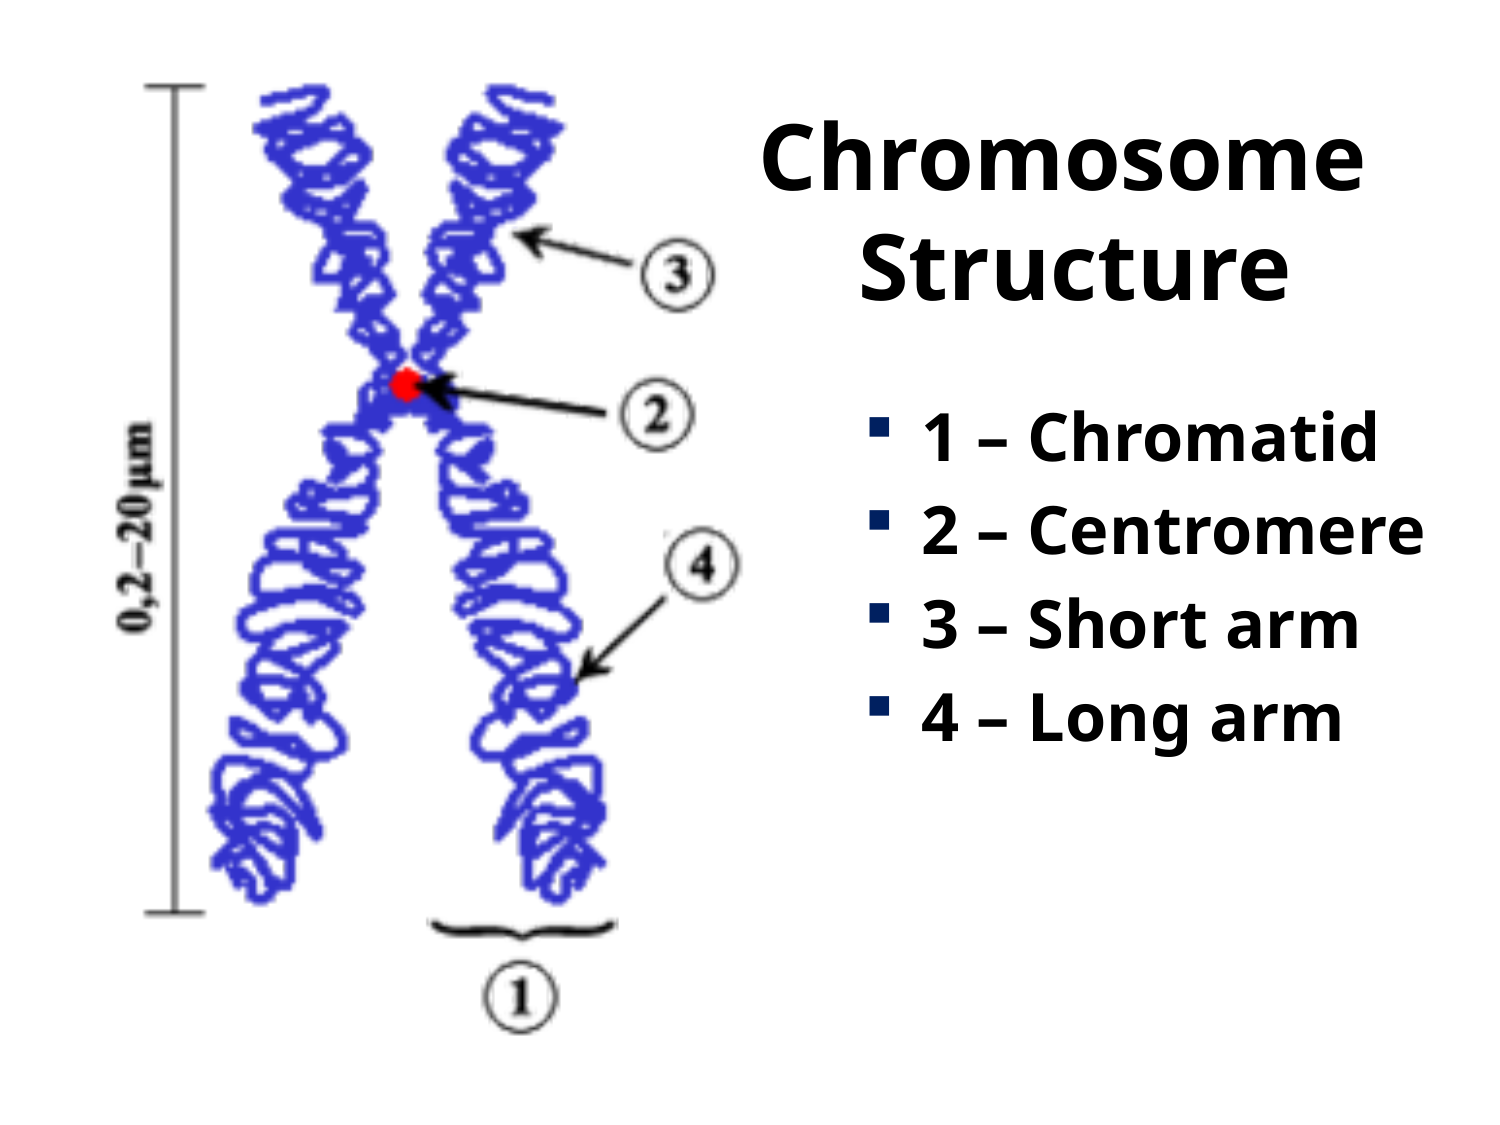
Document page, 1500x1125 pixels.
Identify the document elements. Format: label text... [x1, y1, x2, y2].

title Chromosome Structure [687, 37, 1463, 381]
picture [87, 62, 786, 1063]
list 1 – Chromatid 2 – Centromere 3 – Short arm 4 – Long arm [849, 387, 1451, 826]
